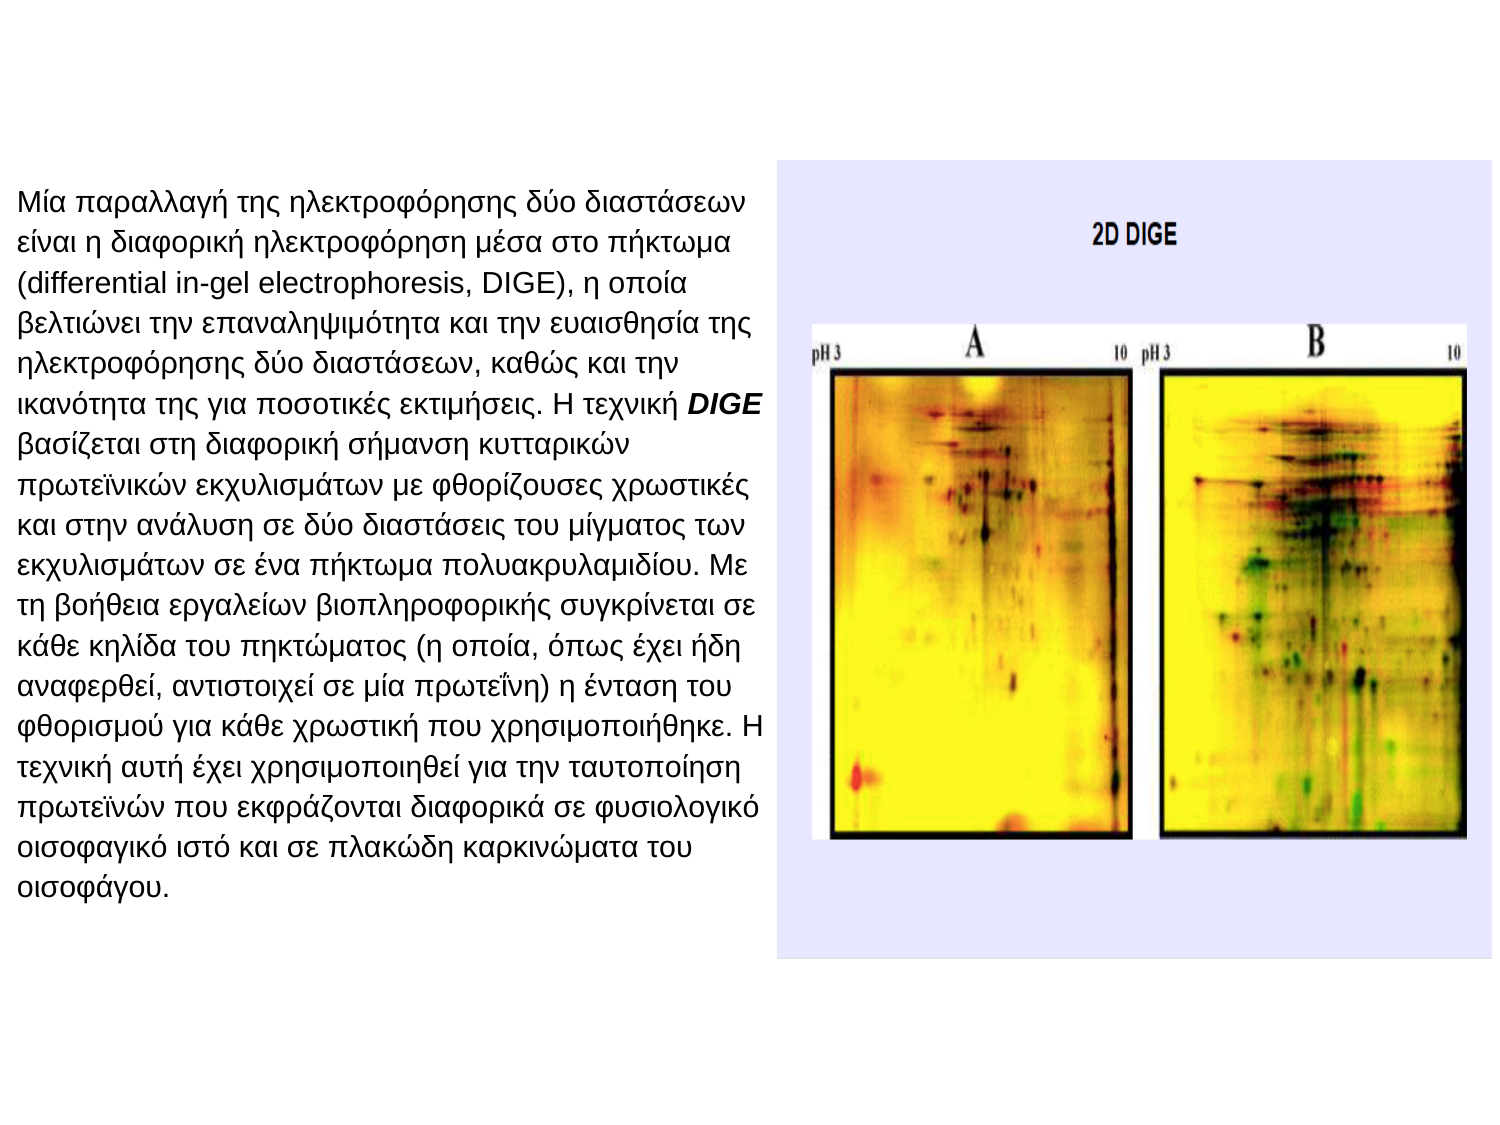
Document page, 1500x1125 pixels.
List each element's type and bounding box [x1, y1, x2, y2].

picture [776, 160, 1492, 960]
list [16, 184, 771, 928]
